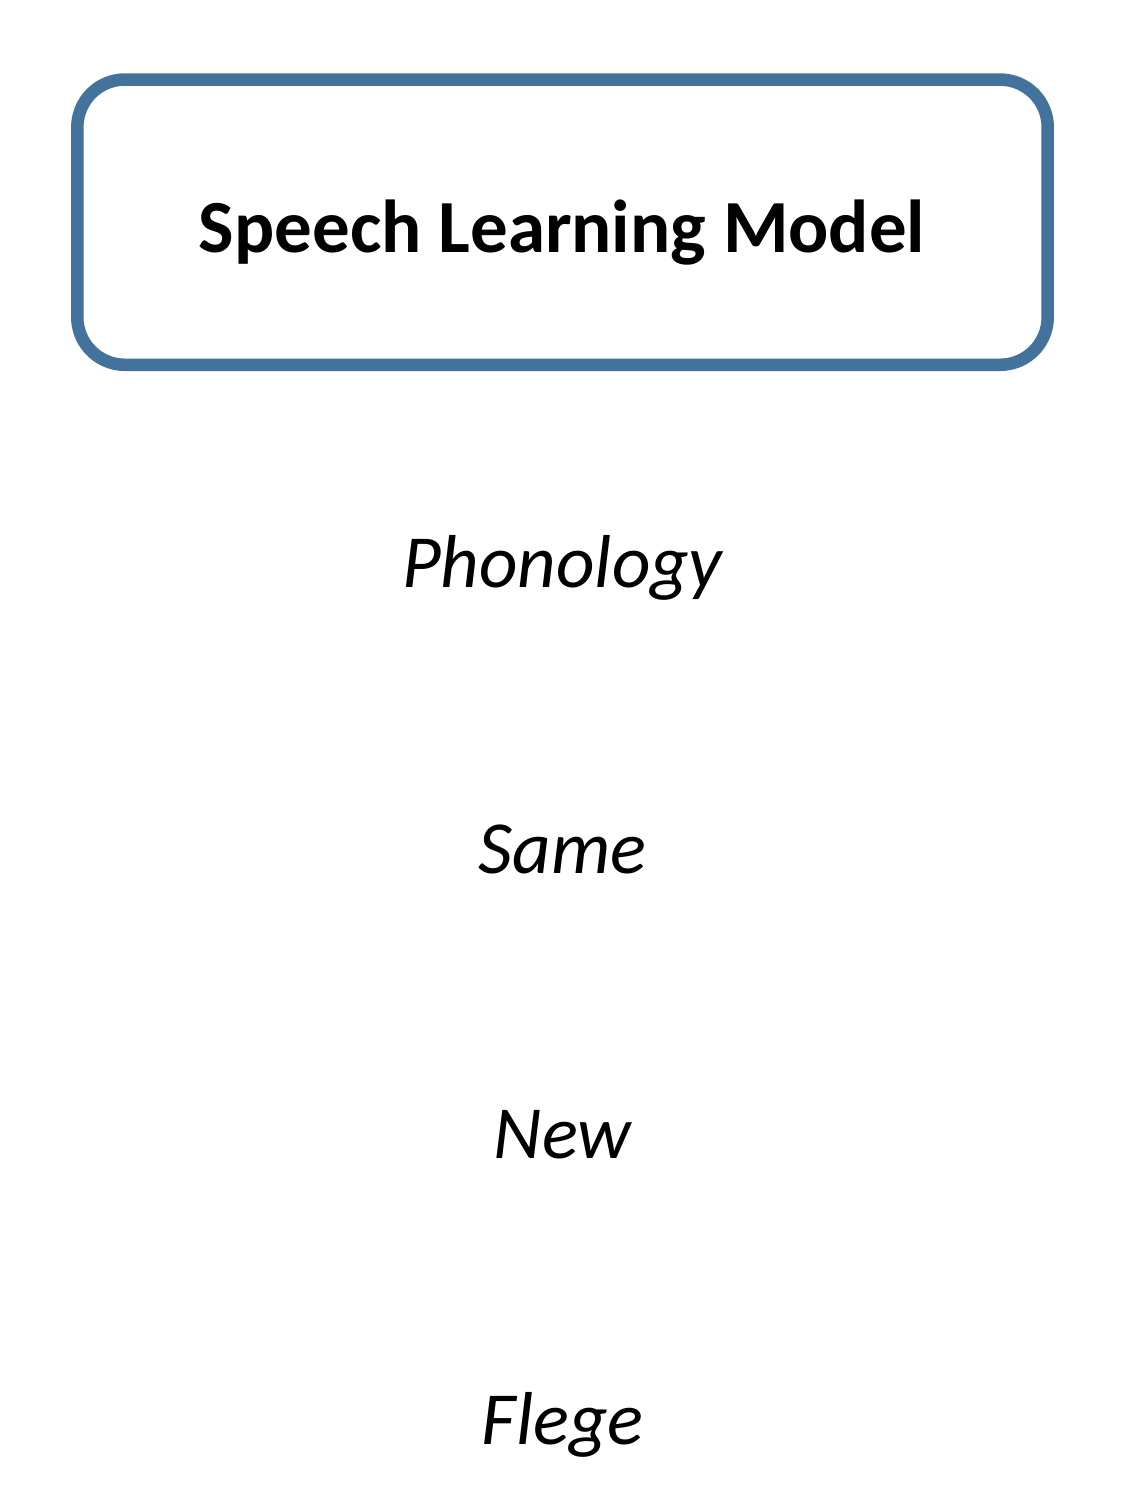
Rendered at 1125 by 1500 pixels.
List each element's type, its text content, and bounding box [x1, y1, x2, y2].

list Phonology Same New Flege [77, 399, 1048, 1352]
text_box Speech Learning Model [76, 78, 1049, 366]
